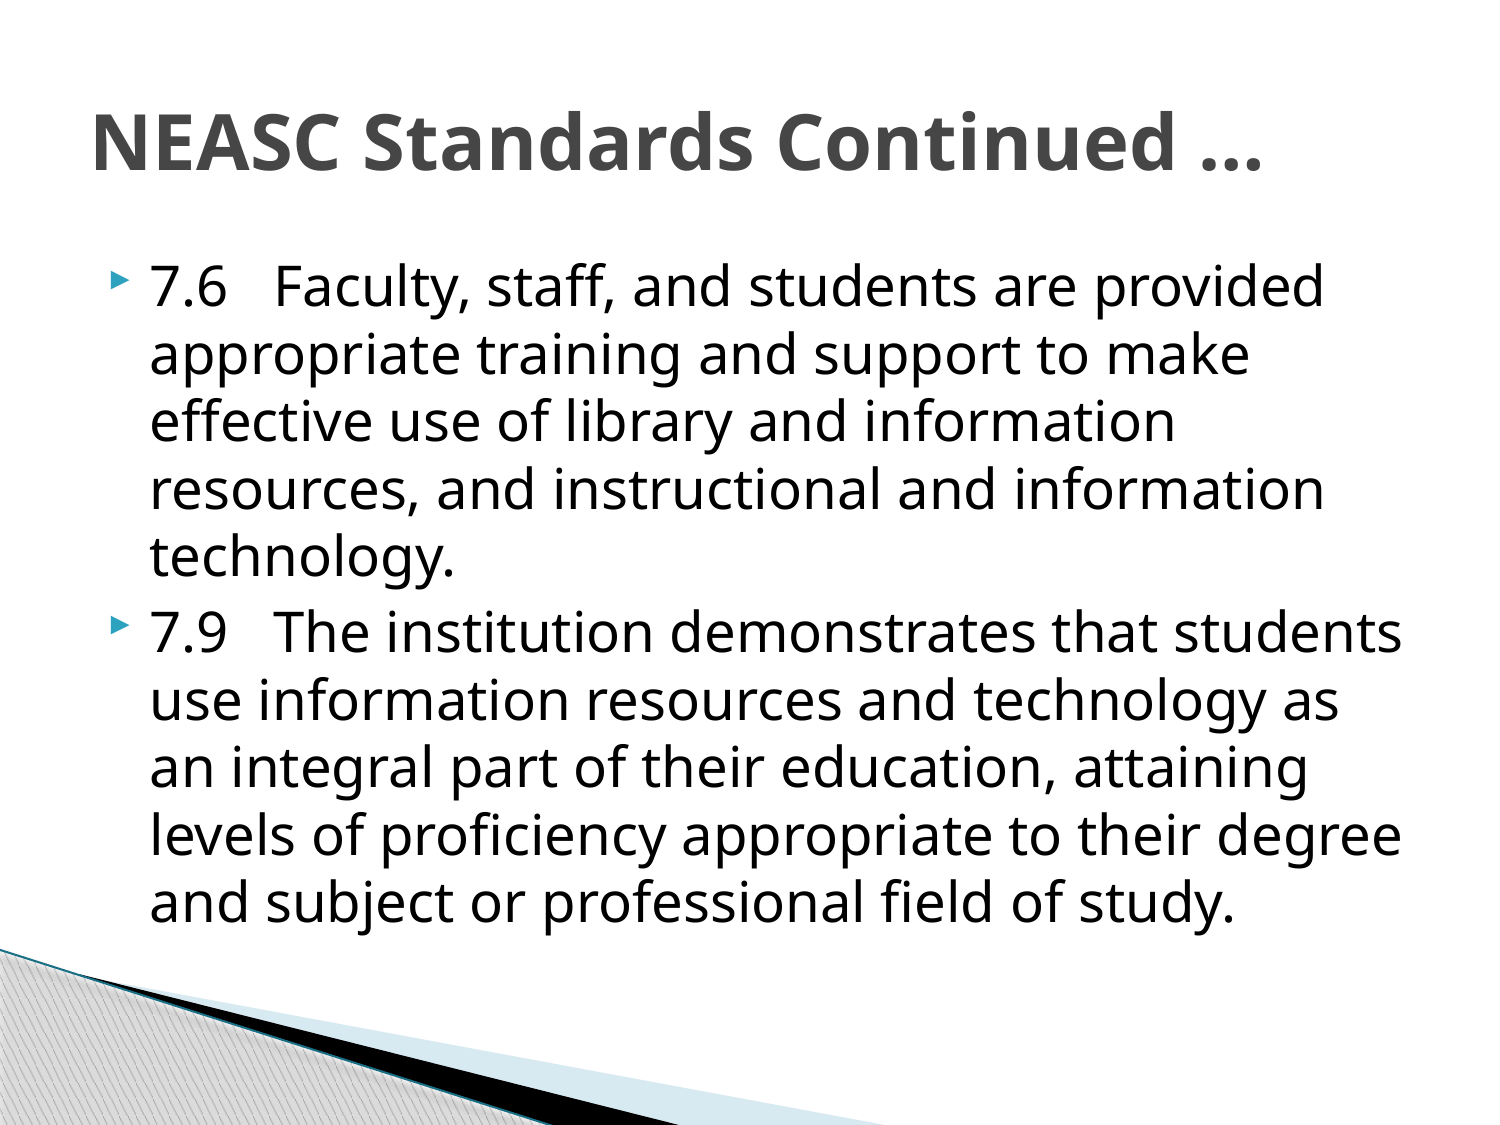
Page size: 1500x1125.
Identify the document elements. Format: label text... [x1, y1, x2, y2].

list 7.6 Faculty, staff, and students are provided appropriate training and support to make effective use of library and information resources, and instructional and information technology. 7.9 The institution demonstrates that students use information resources and technology as an integral part of their education, attaining levels of proficiency appropriate to their degree and subject or professional field of study. [75, 243, 1425, 986]
title NEASC Standards Continued … [75, 45, 1425, 233]
